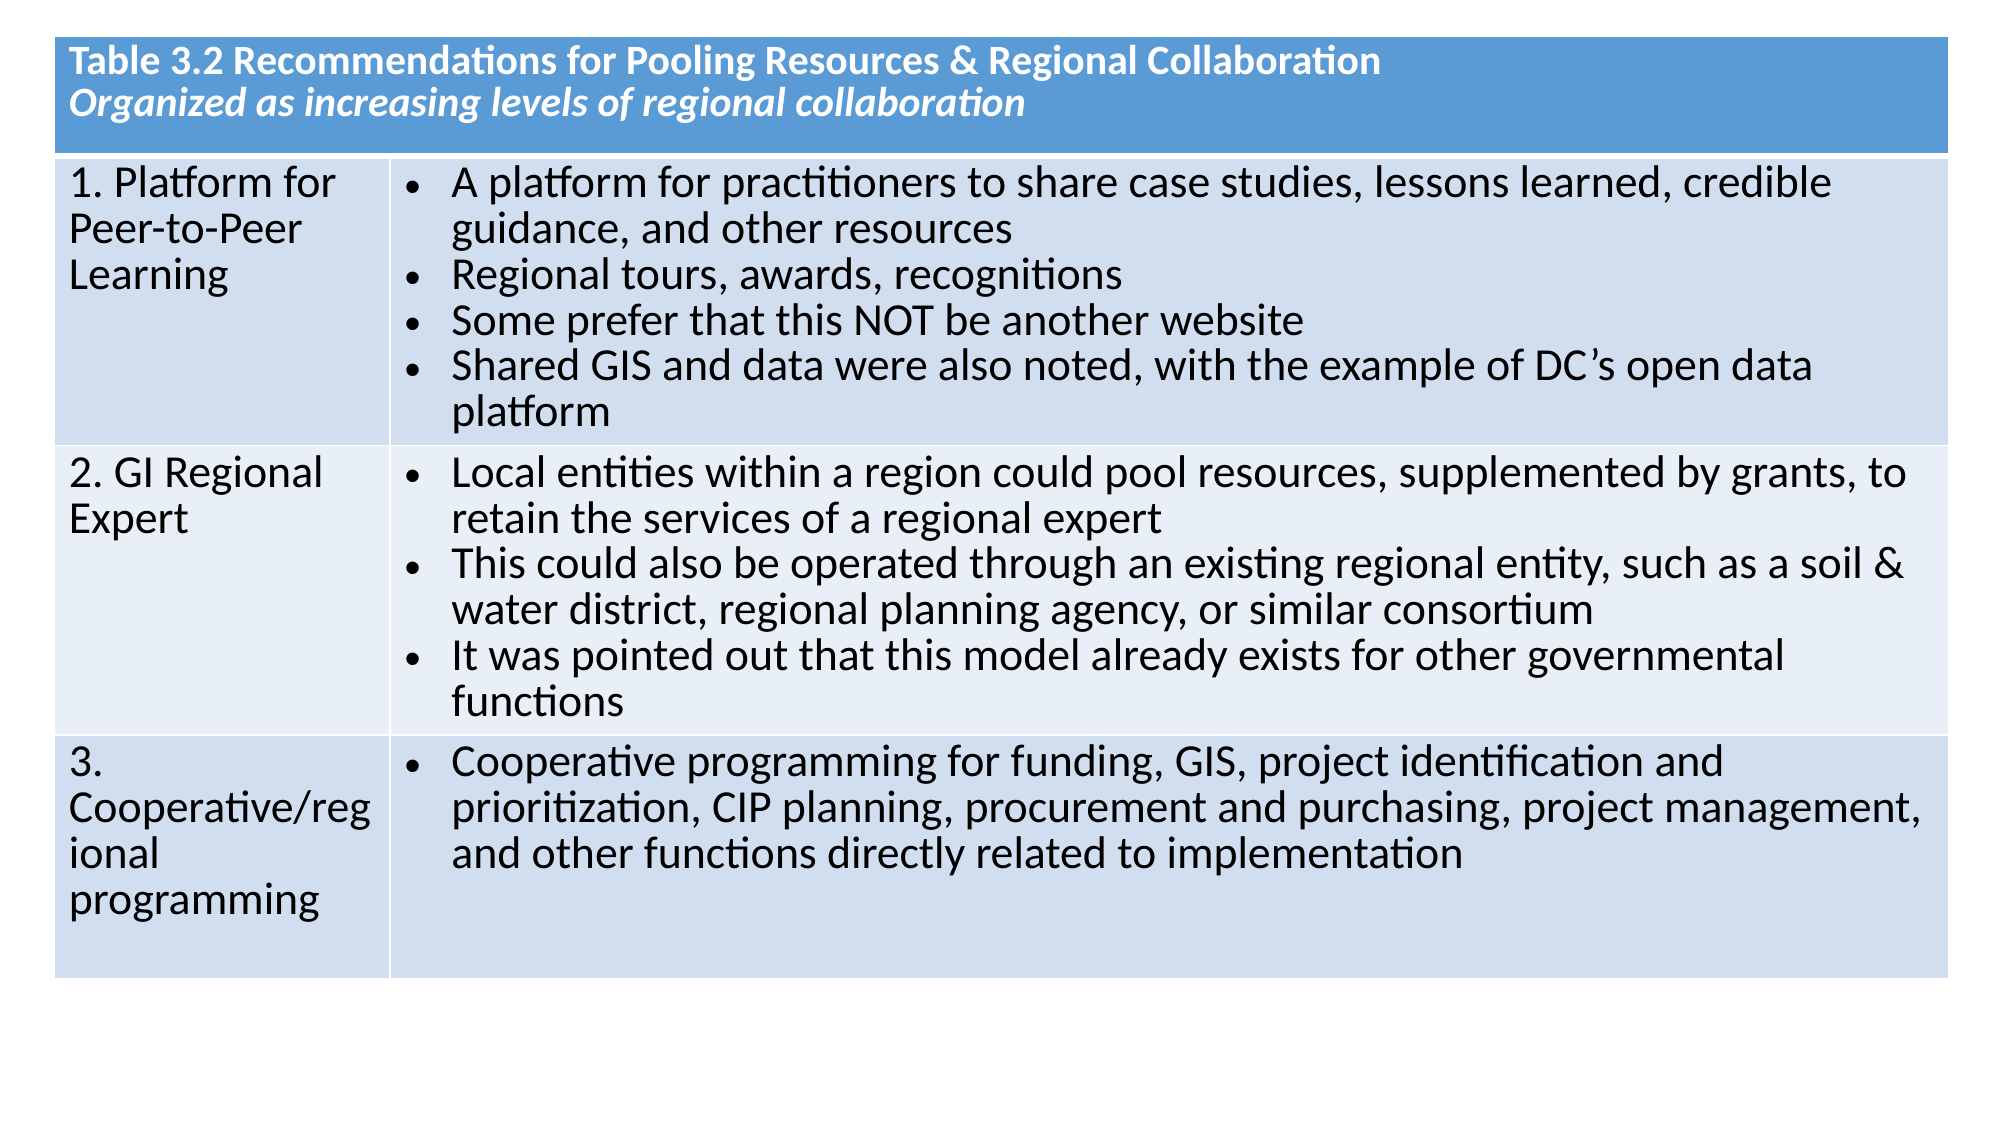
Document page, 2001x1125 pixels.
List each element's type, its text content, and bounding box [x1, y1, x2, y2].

table_cell 1. Platform for Peer-to-Peer Learning [55, 159, 389, 445]
table_cell Cooperative programming for funding, GIS, project identification and prioritization, CIP planning, procurement and purchasing, project management, and other functions directly related to implementation [391, 736, 1948, 978]
table_cell Local entities within a region could pool resources, supplemented by grants, to retain the services of a regional expert This could also be operated through an existing regional entity, such as a soil & water district, regional planning agency, or similar consortium It was pointed out that this model already exists for other governmental functions [391, 446, 1948, 734]
table_header Table 3.2 Recommendations for Pooling Resources & Regional Collaboration Organized as increasing levels of regional collaboration [55, 37, 1948, 153]
table_cell 2. GI Regional Expert [55, 446, 389, 734]
table_cell 3. Cooperative/regional programming [55, 736, 389, 978]
table_cell A platform for practitioners to share case studies, lessons learned, credible guidance, and other resources Regional tours, awards, recognitions Some prefer that this NOT be another website Shared GIS and data were also noted, with the example of DC’s open data platform [391, 159, 1948, 445]
